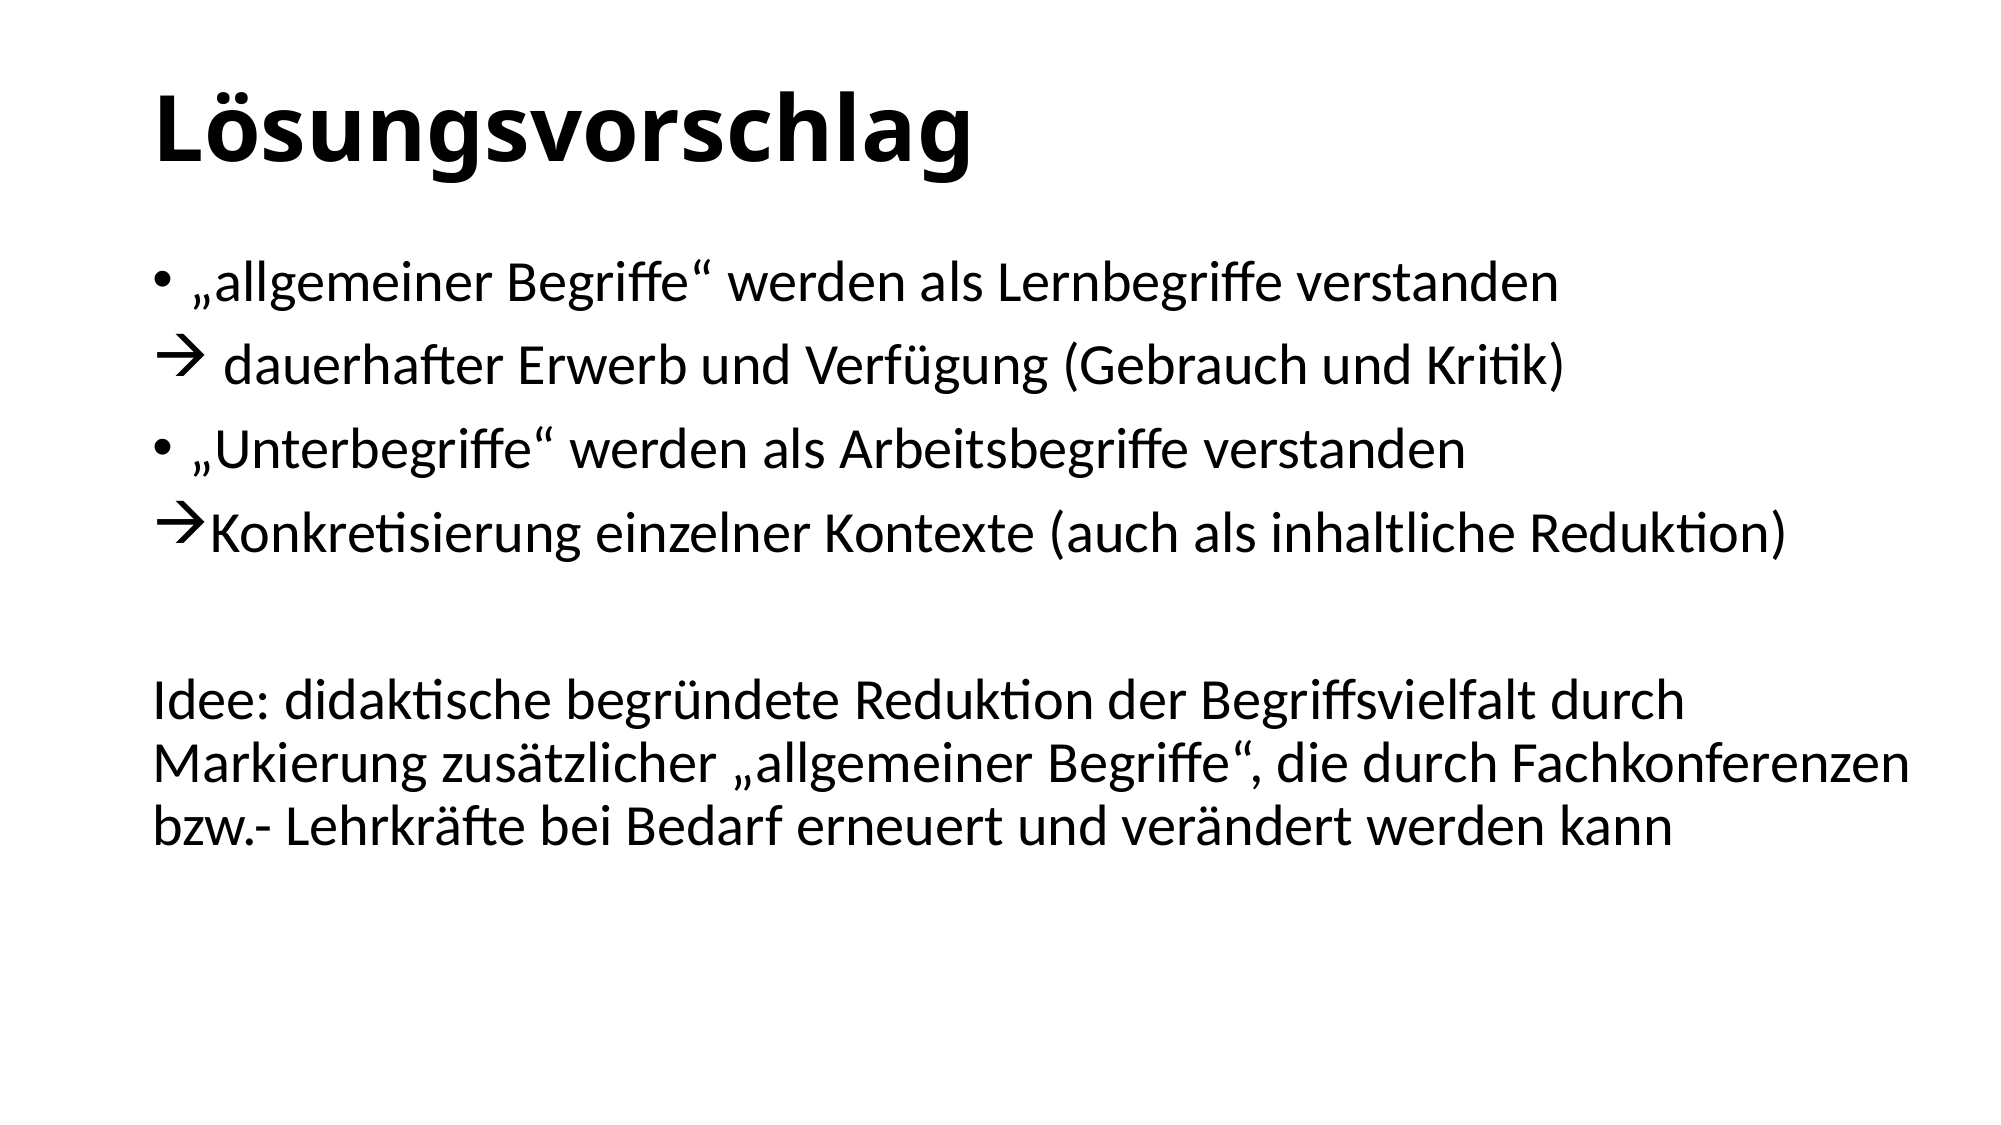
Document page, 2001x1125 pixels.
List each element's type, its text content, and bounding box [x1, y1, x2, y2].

title Lösungsvorschlag [137, 59, 1863, 203]
list „allgemeiner Begriffe“ werden als Lernbegriffe verstanden dauerhafter Erwerb und Verfügung (Gebrauch und Kritik) „Unterbegriffe“ werden als Arbeitsbegriffe verstanden Konkretisierung einzelner Kontexte (auch als inhaltliche Reduktion) Idee: didaktische begründete Reduktion der Begriffsvielfalt durch Markierung zusätzlicher „allgemeiner Begriffe“, die durch Fachkonferenzen bzw.- Lehrkräfte bei Bedarf erneuert und verändert werden kann [137, 243, 1950, 1014]
